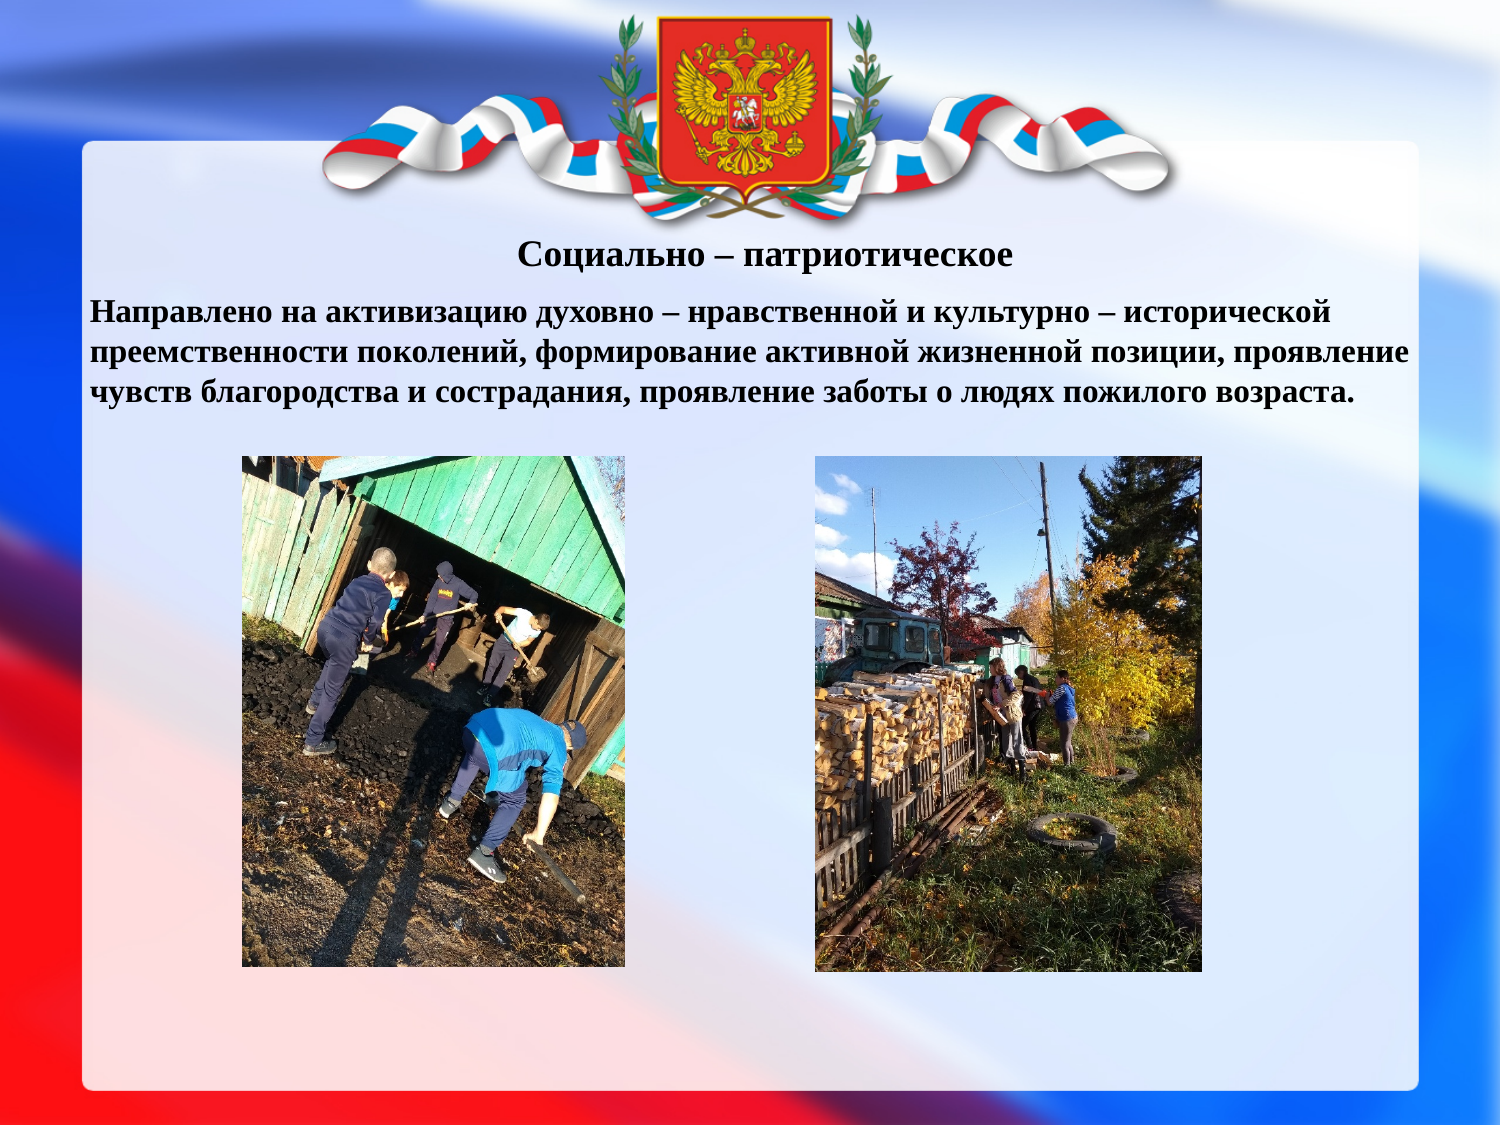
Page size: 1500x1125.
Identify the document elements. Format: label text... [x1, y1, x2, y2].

picture [0, 0, 1500, 1125]
text_box Социально – патриотическое [502, 221, 1120, 282]
text_box Направлено на активизацию духовно – нравственной и культурно – исторической преемственности поколений, формирование активной жизненной позиции, проявление чувств благородства и сострадания, проявление заботы о людях пожилого возраста. [74, 282, 1438, 417]
